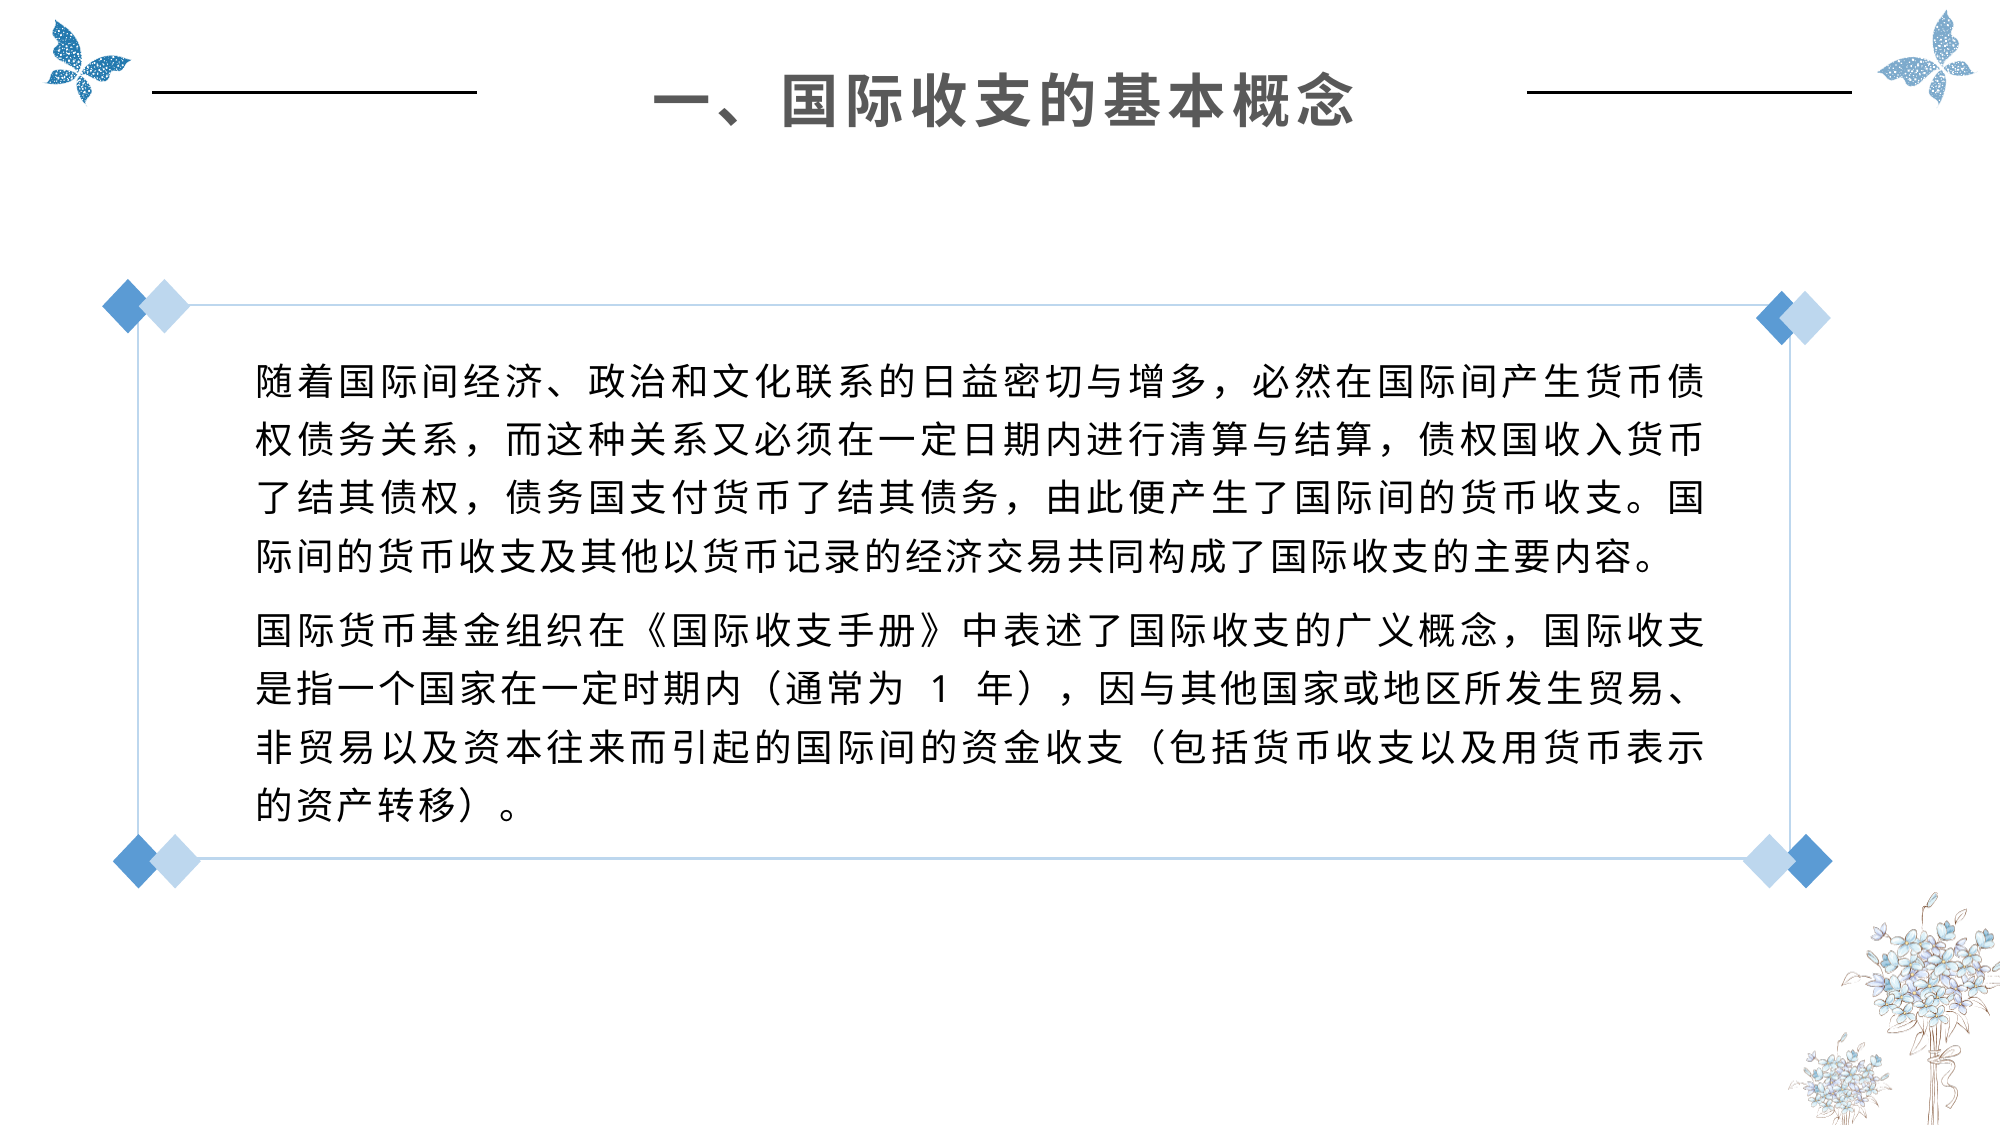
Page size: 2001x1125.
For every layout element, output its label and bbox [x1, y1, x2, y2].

text_box [102, 278, 1833, 889]
picture [1788, 892, 2000, 1125]
text_box [151, 55, 1852, 142]
